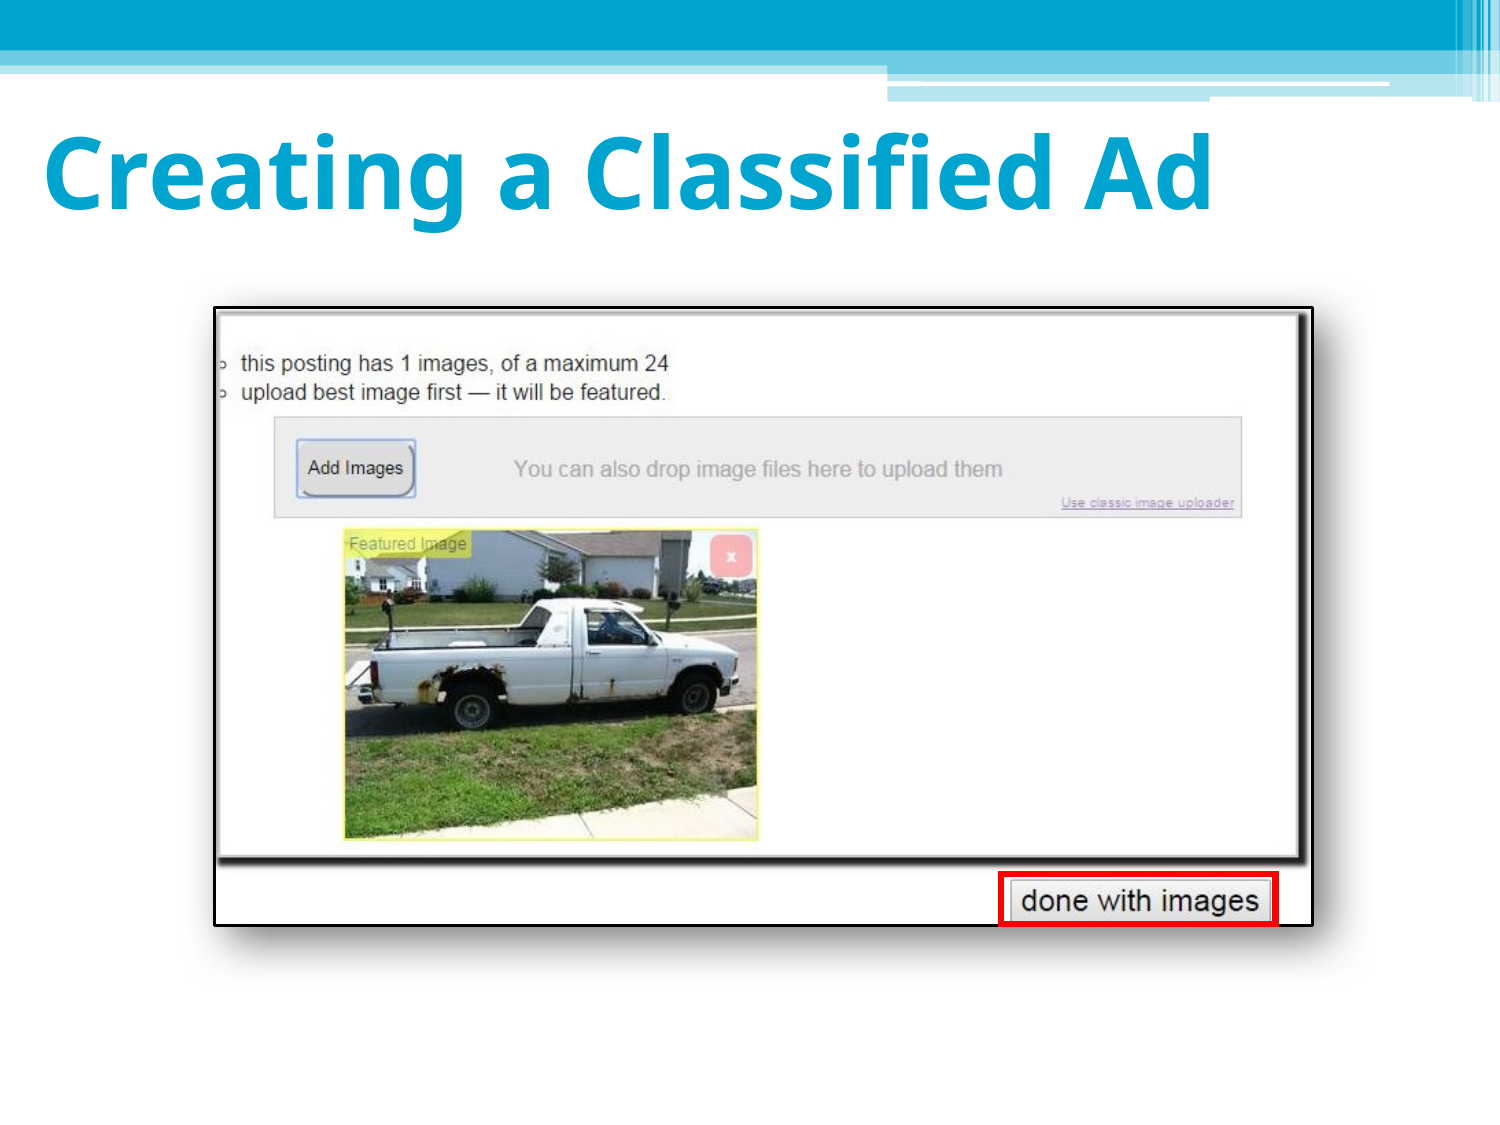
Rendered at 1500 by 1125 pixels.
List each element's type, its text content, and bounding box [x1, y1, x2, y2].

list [215, 308, 1311, 925]
title Creating a Classified Ad [26, 81, 1500, 257]
